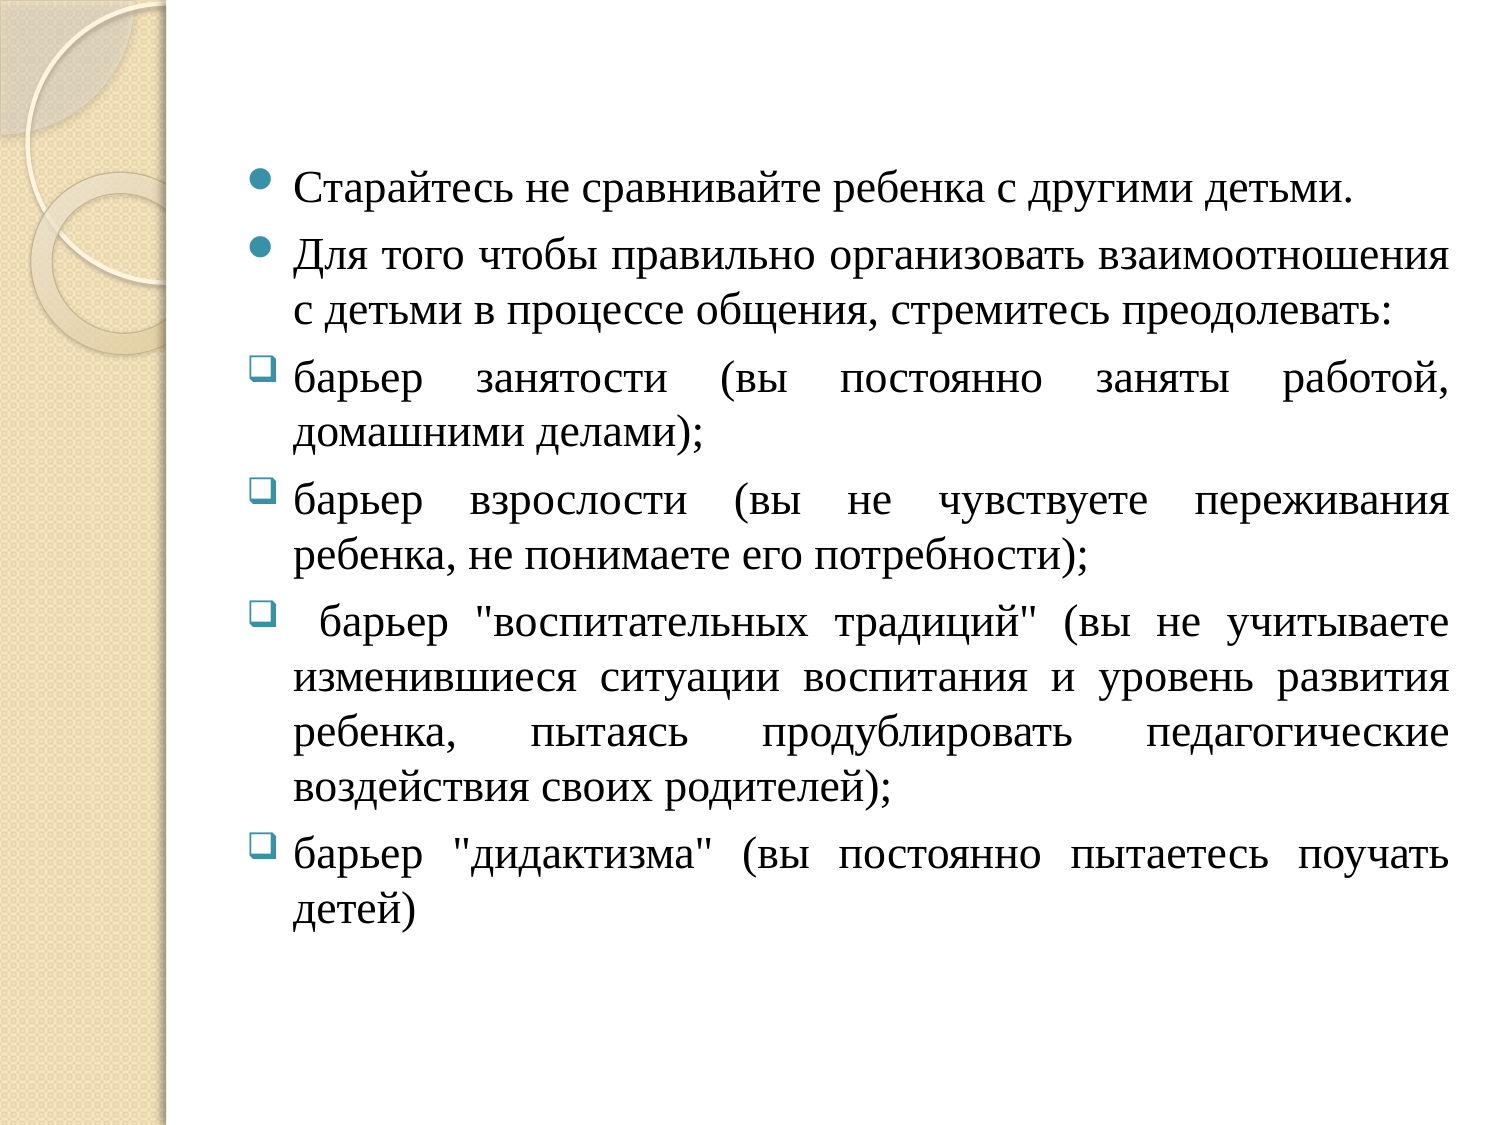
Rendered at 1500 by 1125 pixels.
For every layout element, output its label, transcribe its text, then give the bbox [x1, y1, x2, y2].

list Старайтесь не сравнивайте ребенка с другими детьми. Для того чтобы правильно организовать взаимоотношения с детьми в процессе общения, стремитесь преодолевать: барьер занятости (вы постоянно заняты работой, домашними делами); барьер взрослости (вы не чувствуете переживания ребенка, не понимаете его потребности); барьер "воспитательных традиций" (вы не учитываете изменившиеся ситуации воспитания и уровень развития ребенка, пытаясь продублировать педагогические воздействия своих родителей); барьер "дидактизма" (вы постоянно пытаетесь поучать детей) [218, 149, 1466, 1025]
